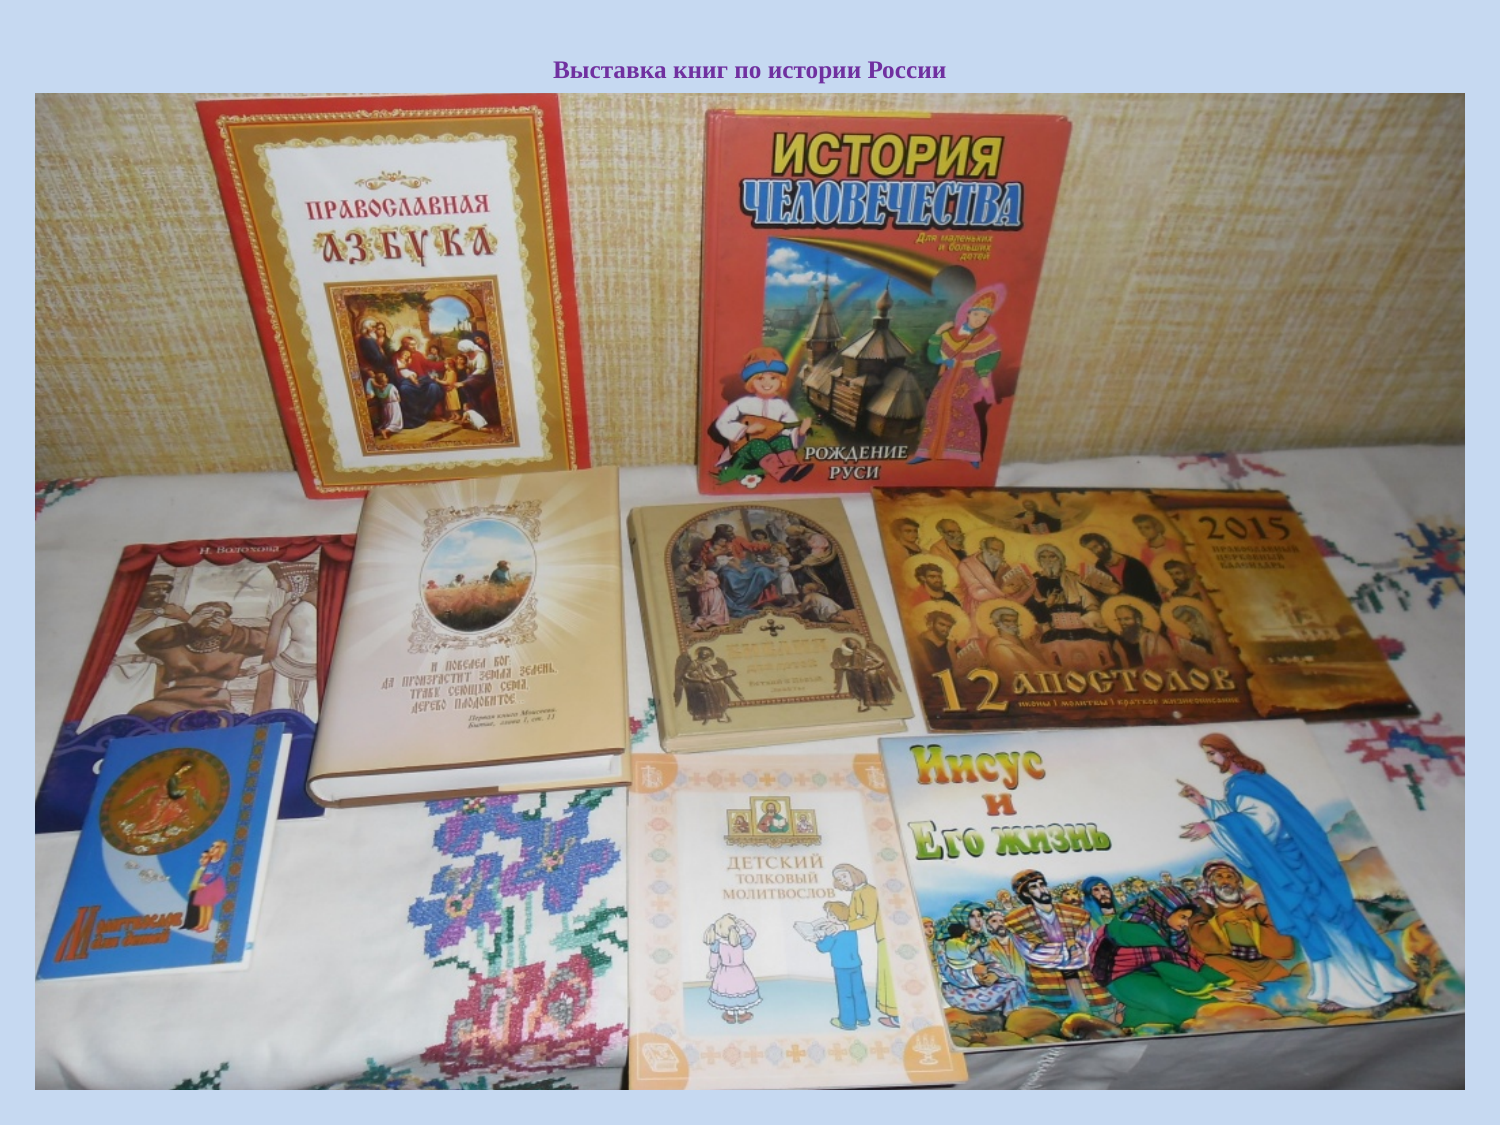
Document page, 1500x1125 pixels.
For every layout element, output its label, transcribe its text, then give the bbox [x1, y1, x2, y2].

title Выставка книг по истории России [75, 45, 1425, 92]
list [34, 93, 1466, 1091]
